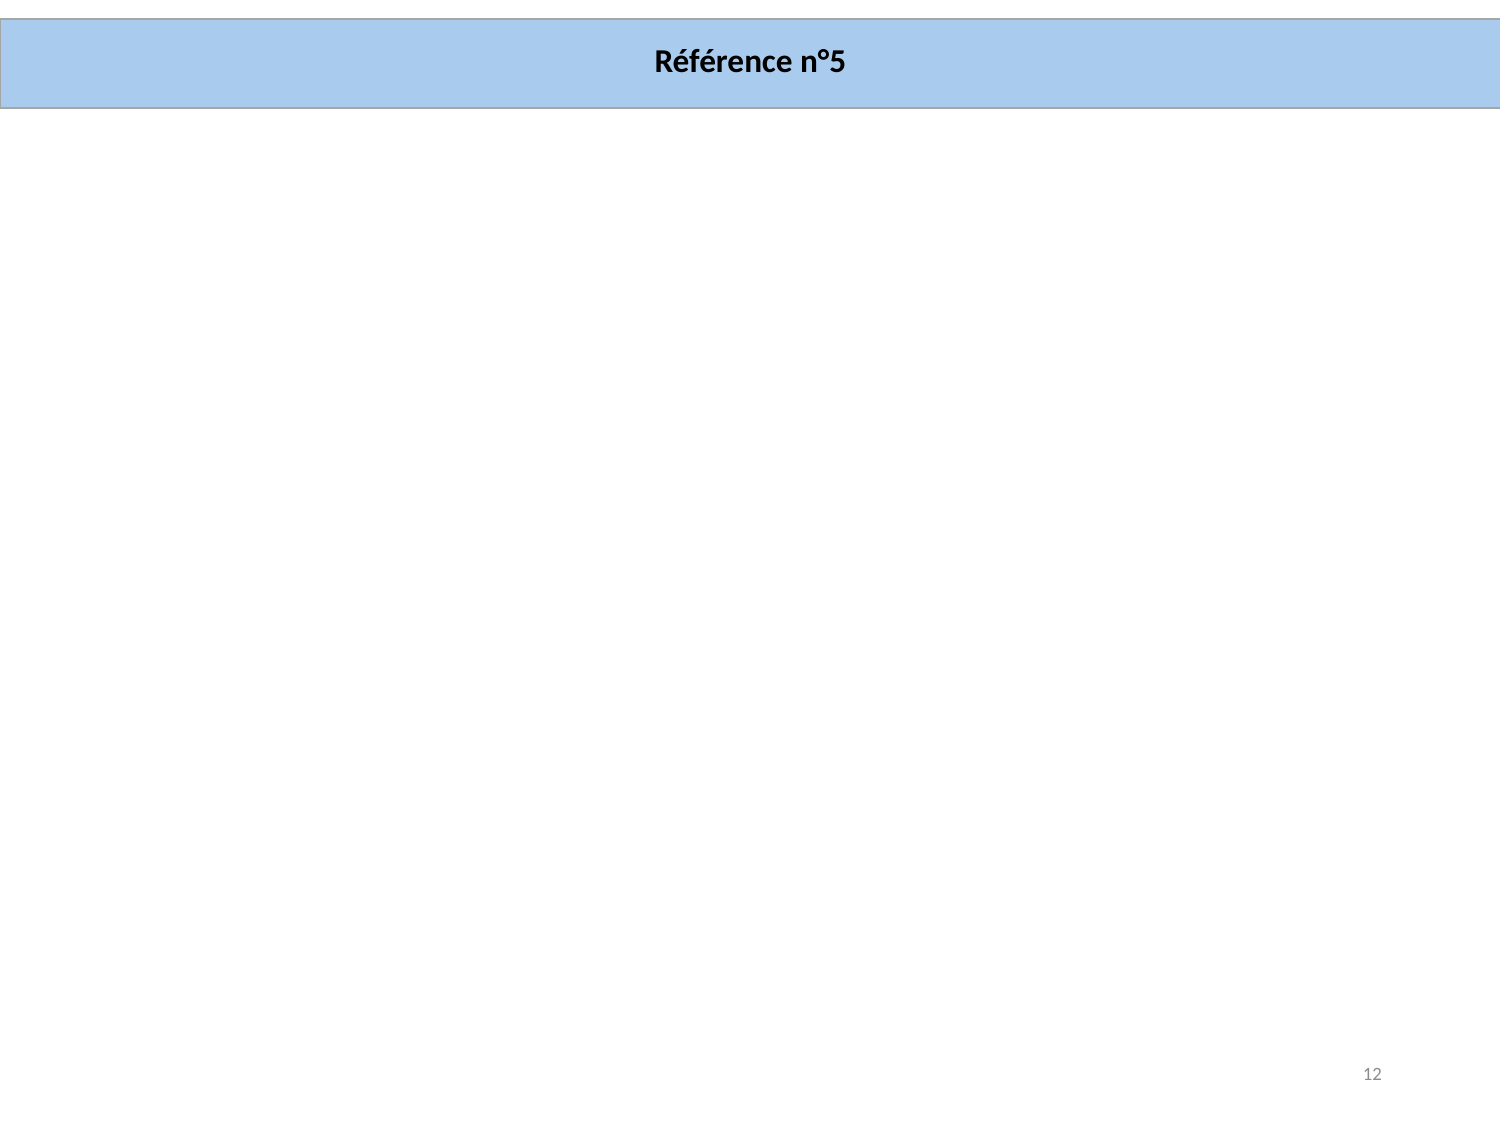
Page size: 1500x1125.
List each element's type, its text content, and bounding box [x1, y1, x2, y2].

table_header Référence n°5 [1, 20, 1500, 107]
slide_number 12 [1059, 1042, 1397, 1103]
